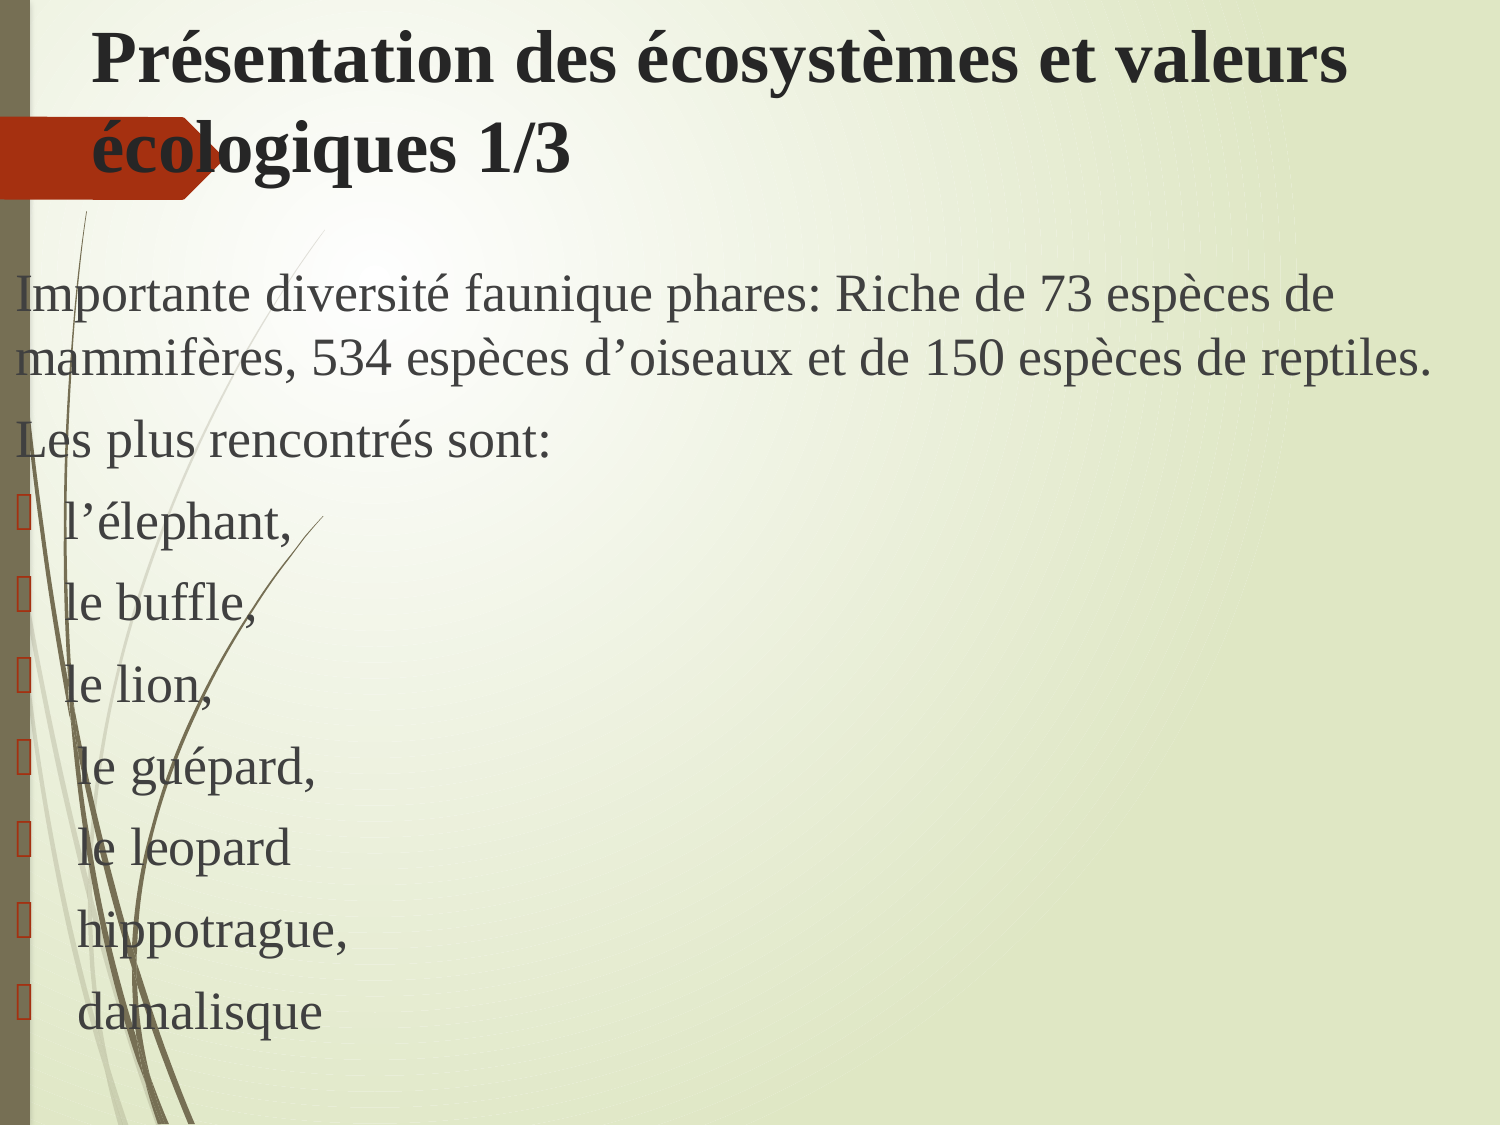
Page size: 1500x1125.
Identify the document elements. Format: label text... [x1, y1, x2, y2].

title Présentation des écosystèmes et valeurs écologiques 1/3 [76, 0, 1456, 196]
list Importante diversité faunique phares: Riche de 73 espèces de mammifères, 534 espèces d’oiseaux et de 150 espèces de reptiles. Les plus rencontrés sont: l’élephant, le buffle, le lion, le guépard, le leopard hippotrague, damalisque [0, 196, 1483, 1094]
